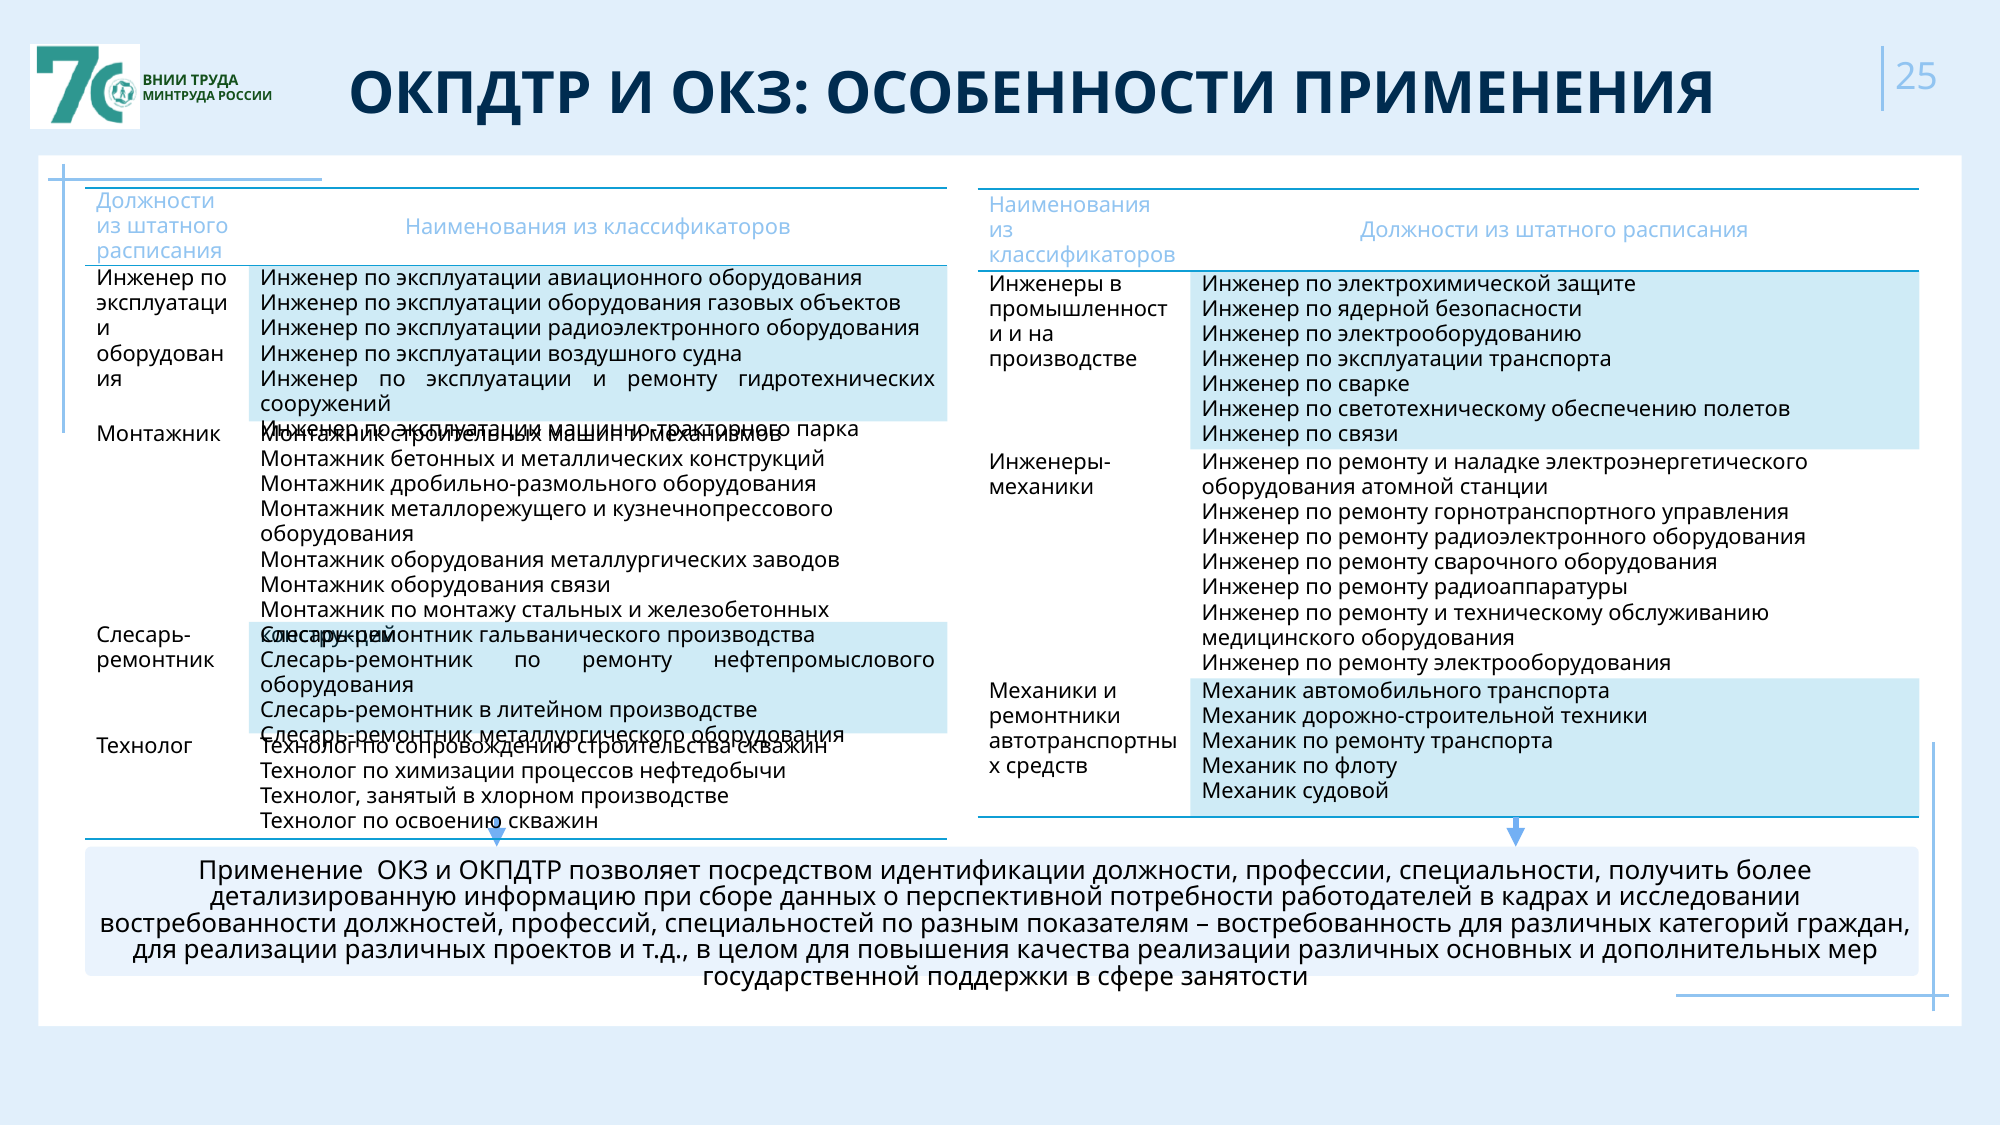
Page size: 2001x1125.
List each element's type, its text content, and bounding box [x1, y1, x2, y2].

table_cell Монтажник строительных машин и механизмов Монтажник бетонных и металлических конструкций Монтажник дробильно-размольного оборудования Монтажник металлорежущего и кузнечнопрессового оборудования Монтажник оборудования металлургических заводов Монтажник оборудования связи Монтажник по монтажу стальных и железобетонных конструкций [249, 421, 947, 622]
text_box 25 [1872, 47, 1954, 108]
table_cell Инженеры в промышленности и на производстве [978, 272, 1190, 449]
table_header Наименования из классификаторов [249, 189, 947, 265]
table_cell Инженеры-механики [978, 449, 1190, 678]
table_cell Инженер по эксплуатации авиационного оборудования Инженер по эксплуатации оборудования газовых объектов Инженер по эксплуатации радиоэлектронного оборудования Инженер по эксплуатации воздушного судна Инженер по эксплуатации и ремонту гидротехнических сооружений Инженер по эксплуатации машинно-тракторного парка [249, 266, 947, 421]
table_header Наименования из классификаторов [978, 190, 1190, 270]
table_cell Механик автомобильного транспорта Механик дорожно-строительной техники Механик по ремонту транспорта Механик по флоту Механик судовой [1190, 678, 1919, 816]
text_box [84, 844, 1920, 850]
table_cell Монтажник [85, 421, 249, 622]
text_box Применение ОКЗ и ОКПДТР позволяет посредством идентификации должности, профессии, специальности, получить более детализированную информацию при сборе данных о перспективной потребности работодателей в кадрах и исследовании востребованности должностей, профессий, специальностей по разным показателям – востребованность для различных категорий граждан, для реализации различных проектов и т.д., в целом для повышения качества реализации различных основных и дополнительных мер государственной поддержки в сфере занятости [81, 850, 1930, 980]
table_cell Инженер по электрохимической защите Инженер по ядерной безопасности Инженер по электрооборудованию Инженер по эксплуатации транспорта Инженер по сварке Инженер по светотехническому обеспечению полетов Инженер по связи [1190, 272, 1919, 449]
table_header Должности из штатного расписания [1190, 190, 1919, 270]
table_cell Технолог по сопровождению строительства скважин Технолог по химизации процессов нефтедобычи Технолог, занятый в хлорном производстве Технолог по освоению скважин [249, 733, 947, 838]
table_header Должности из штатного расписания [85, 189, 249, 265]
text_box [30, 44, 276, 130]
table_cell Механики и ремонтники автотранспортных средств [978, 678, 1190, 816]
table_cell Слесарь-ремонтник гальванического производства Слесарь-ремонтник по ремонту нефтепромыслового оборудования Слесарь-ремонтник в литейном производстве Слесарь-ремонтник металлургического оборудования [249, 622, 947, 733]
table_cell Инженер по ремонту и наладке электроэнергетического оборудования атомной станции Инженер по ремонту горнотранспортного управления Инженер по ремонту радиоэлектронного оборудования Инженер по ремонту сварочного оборудования Инженер по ремонту радиоаппаратуры Инженер по ремонту и техническому обслуживанию медицинского оборудования Инженер по ремонту электрооборудования [1190, 449, 1919, 678]
table_cell Технолог [85, 733, 249, 838]
text_box ОКПДТР И ОКЗ: ОСОБЕННОСТИ ПРИМЕНЕНИЯ [248, 47, 1801, 133]
table_cell Слесарь-ремонтник [85, 622, 249, 733]
table_cell Инженер по эксплуатации оборудования [85, 266, 249, 421]
